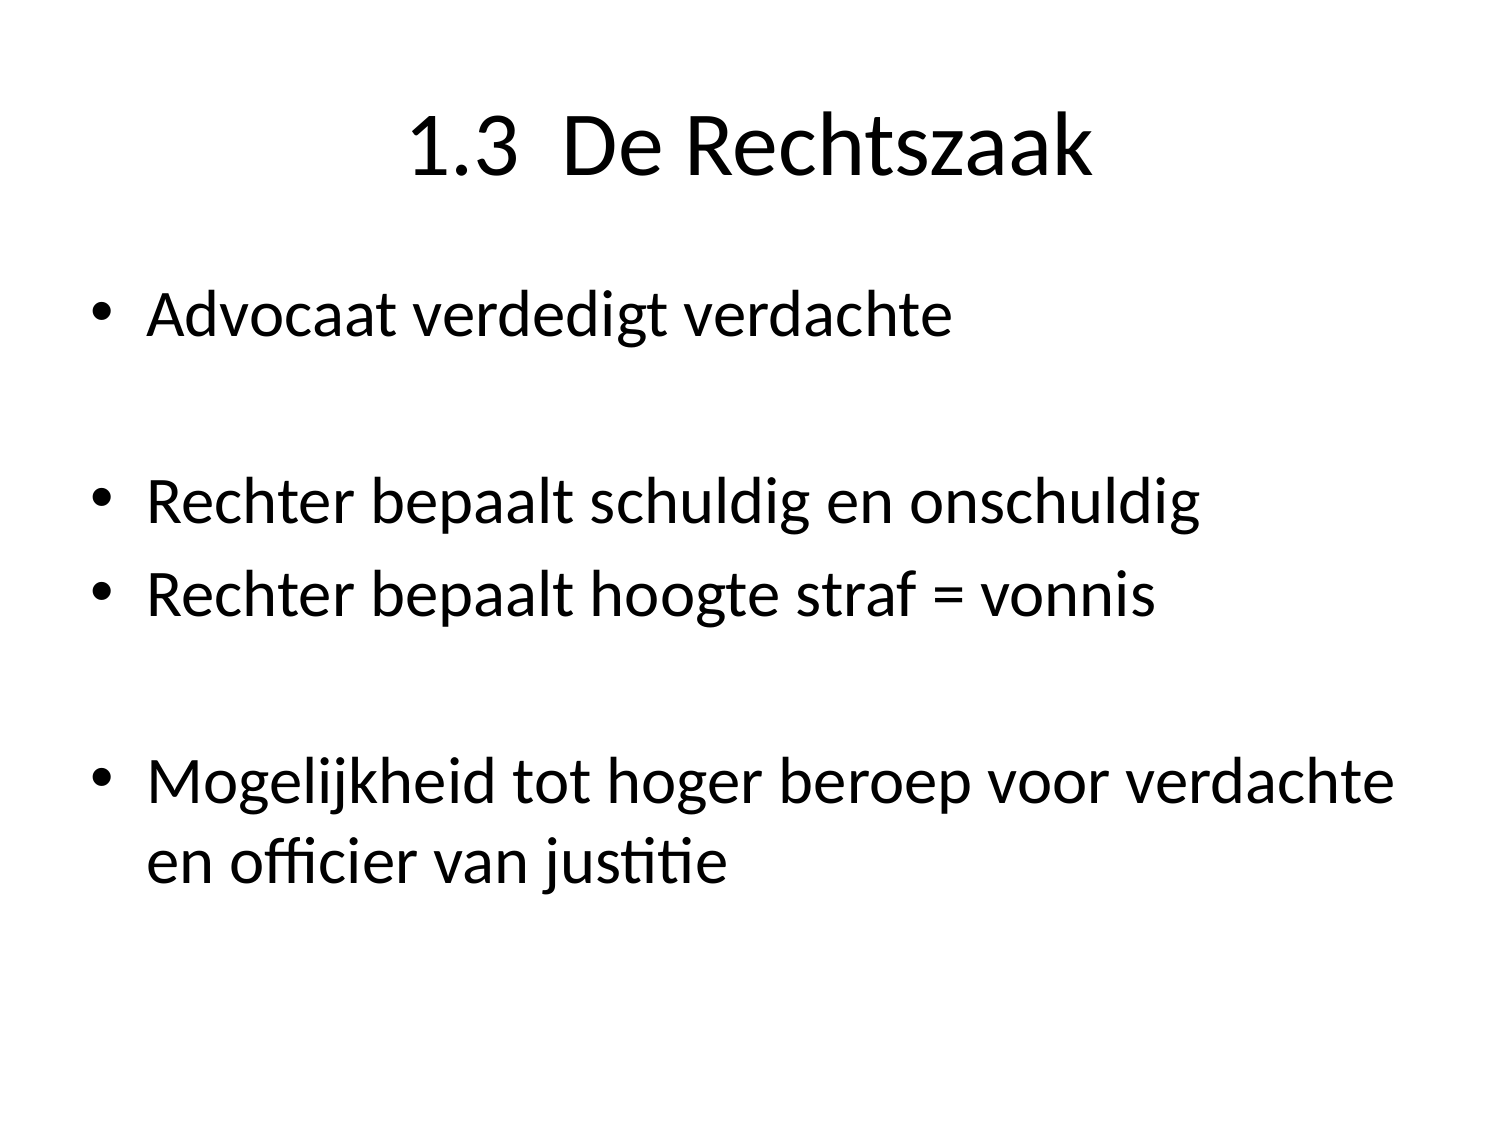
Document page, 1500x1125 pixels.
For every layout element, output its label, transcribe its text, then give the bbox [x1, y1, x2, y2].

title 1.3 De Rechtszaak [75, 45, 1425, 233]
list Advocaat verdedigt verdachte Rechter bepaalt schuldig en onschuldig Rechter bepaalt hoogte straf = vonnis Mogelijkheid tot hoger beroep voor verdachte en officier van justitie [75, 262, 1425, 1005]
